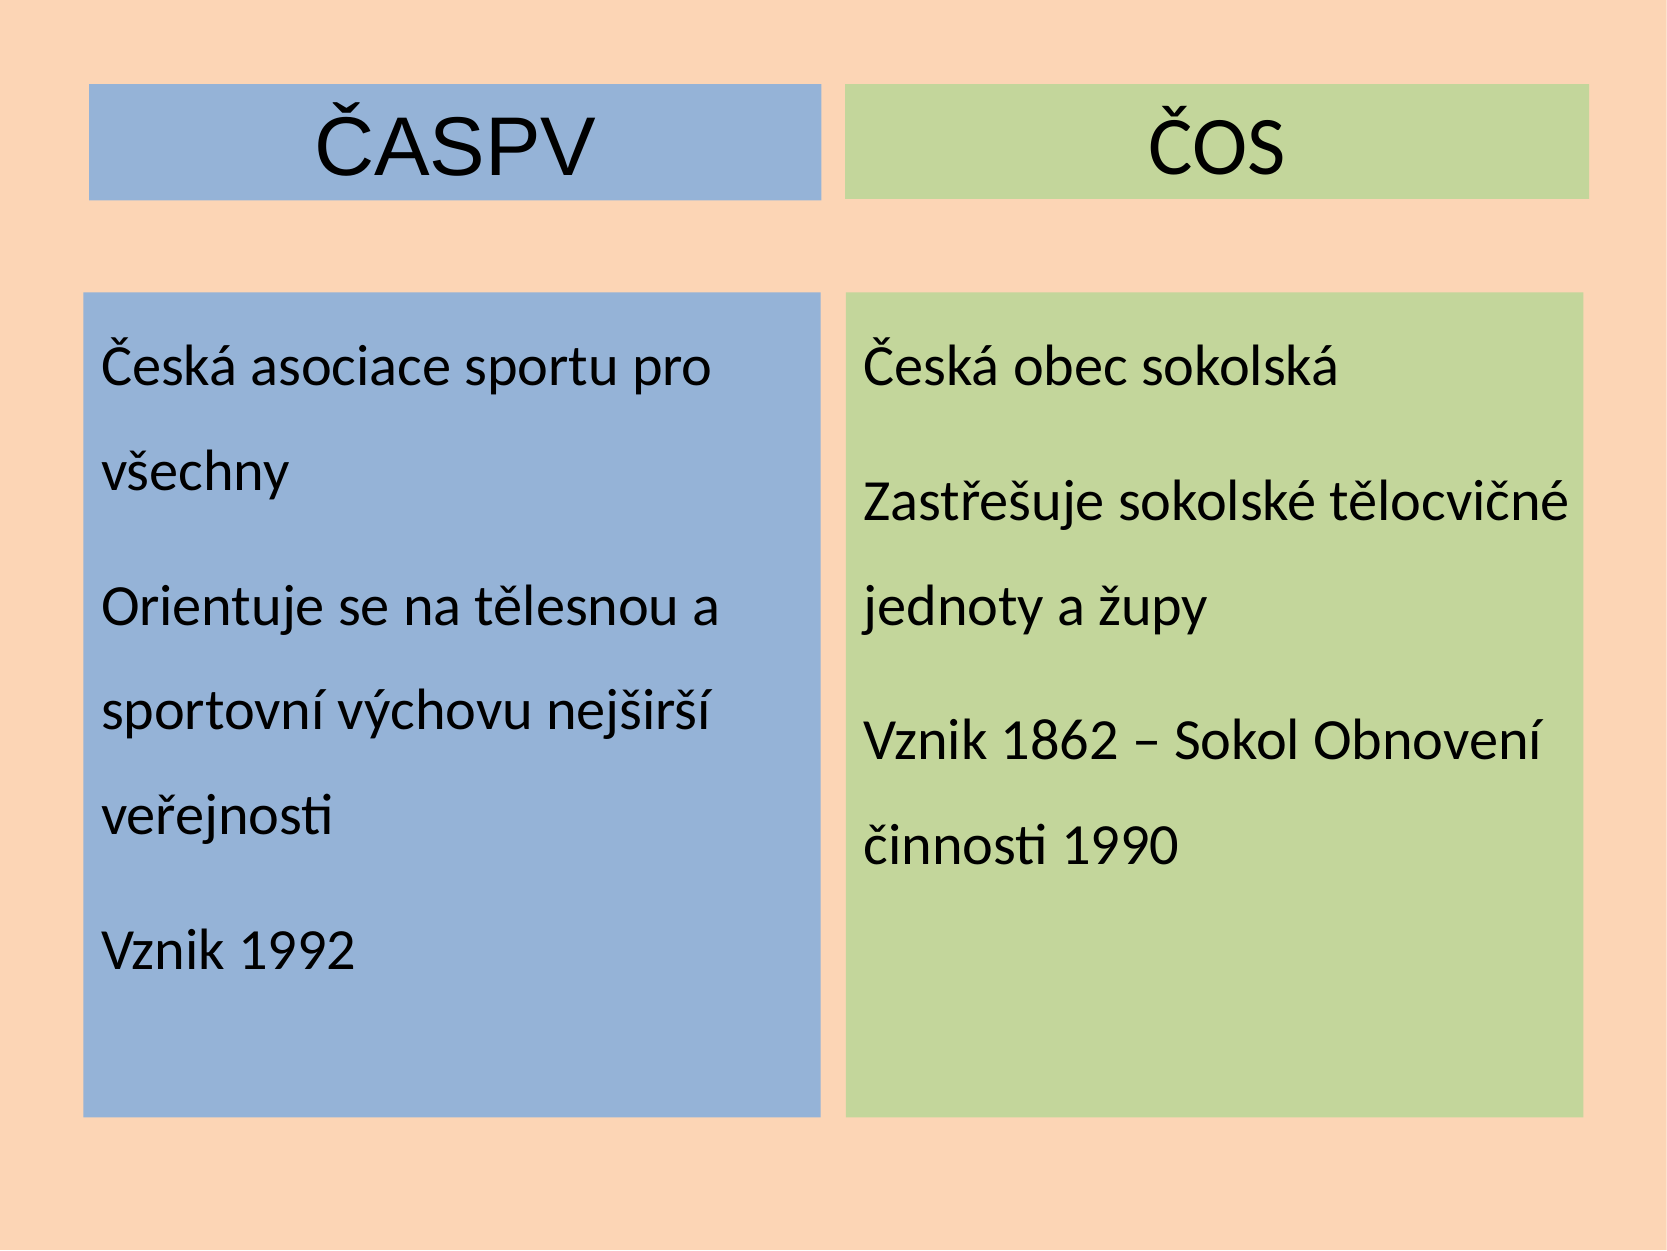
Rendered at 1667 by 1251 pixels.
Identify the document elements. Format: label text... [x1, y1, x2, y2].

title ČASPV [89, 84, 822, 201]
text_box ČOS [845, 84, 1590, 199]
list Česká obec sokolská Zastřešuje sokolské tělocvičné jednoty a župy Vznik 1862 – Sokol Obnovení činnosti 1990 [845, 292, 1584, 1118]
list Česká asociace sportu pro všechny Orientuje se na tělesnou a sportovní výchovu nejširší veřejnosti Vznik 1992 [83, 292, 821, 1118]
